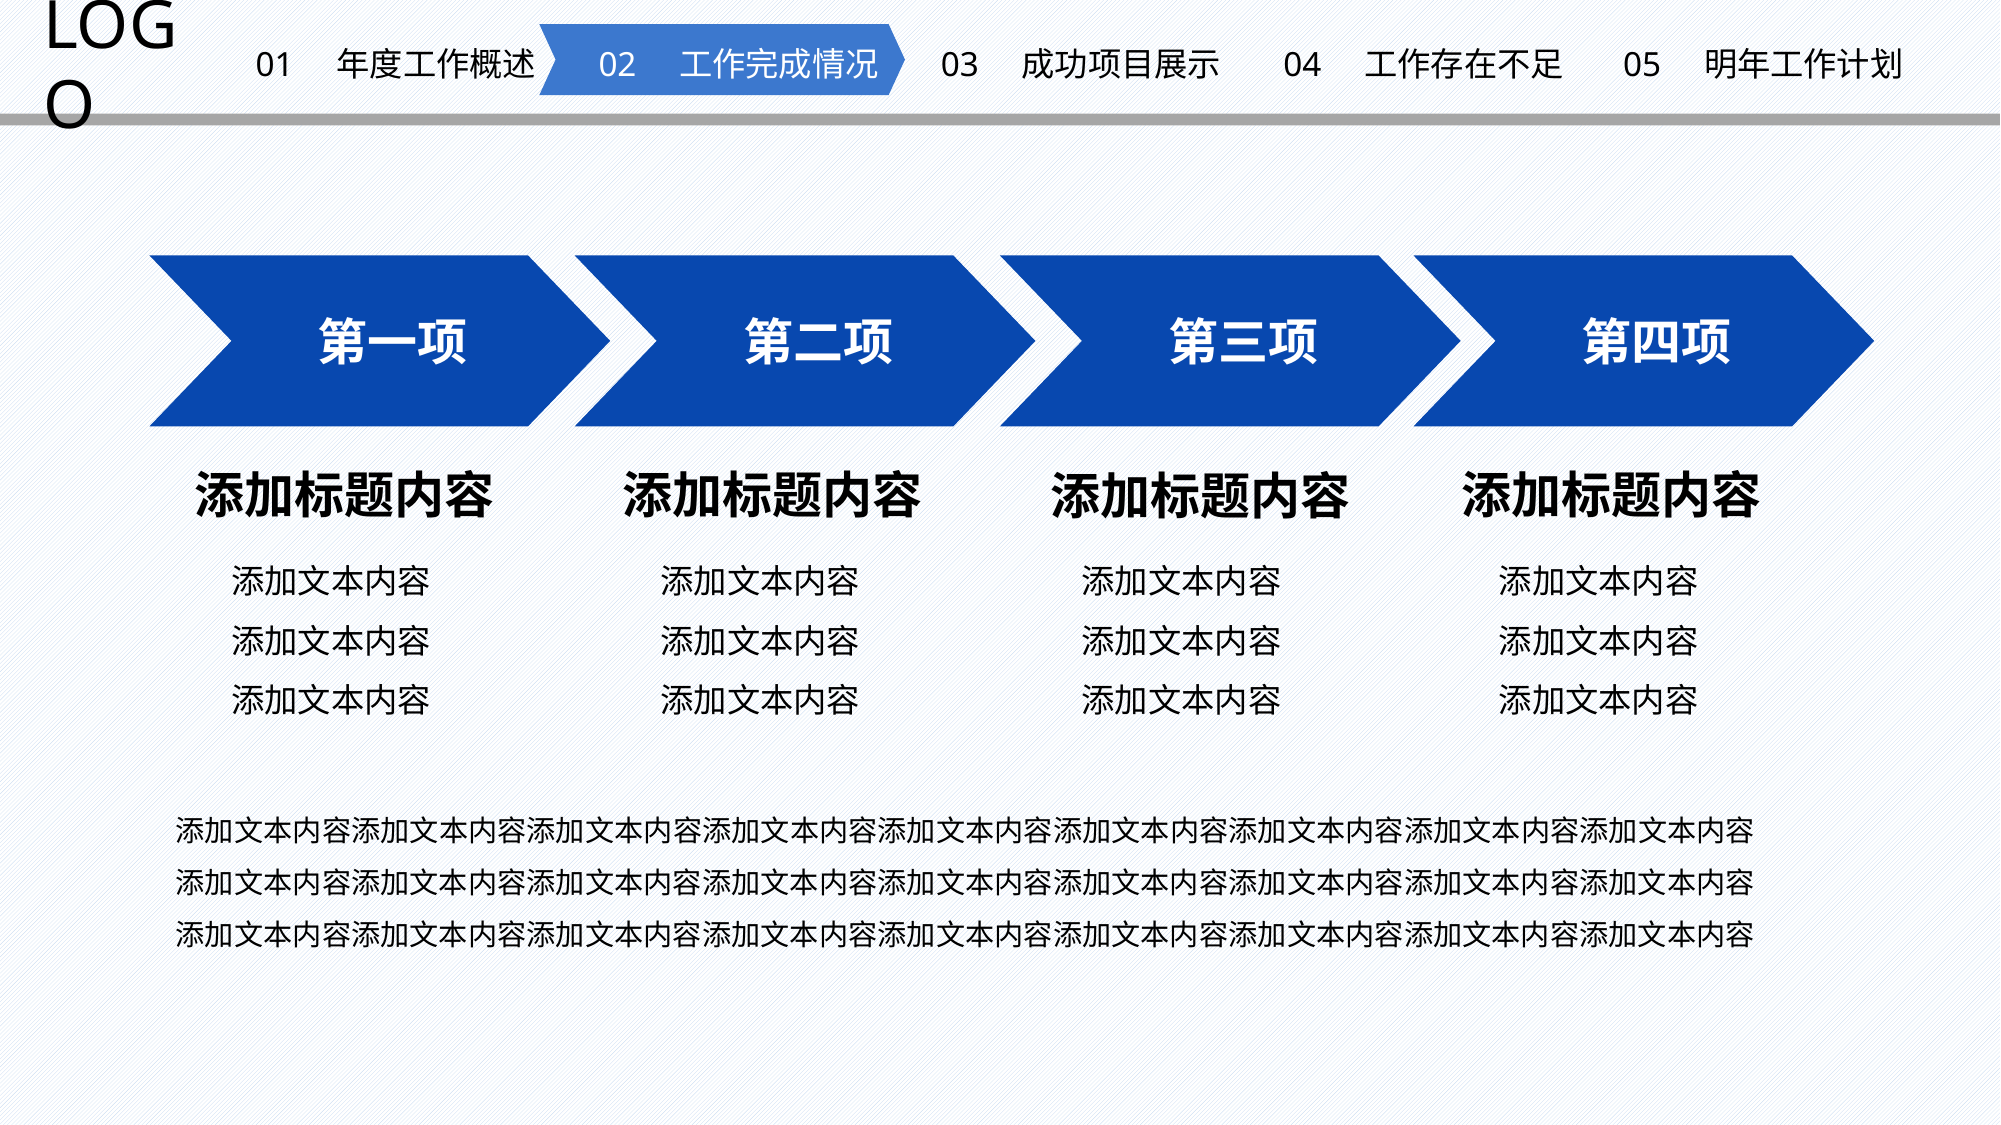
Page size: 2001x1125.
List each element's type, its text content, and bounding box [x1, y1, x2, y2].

text_box [539, 24, 905, 96]
text_box 添加文本内容添加文本内容添加文本内容添加文本内容添加文本内容添加文本内容添加文本内容添加文本内容添加文本内容添加文本内容添加文本内容添加文本内容添加文本内容添加文本内容添加文本内容添加文本内容添加文本内容添加文本内容添加文本内容添加文本内容添加文本内容添加文本内容添加文本内容添加文本内容添加文本内容添加文本内容添加文本内容 [161, 786, 1780, 959]
text_box [0, 113, 43, 126]
text_box 添加文本内容 添加文本内容 添加文本内容 [1484, 532, 1725, 727]
text_box 04 工作存在不足 [1283, 42, 1582, 83]
text_box 添加标题内容 [1035, 457, 1381, 532]
text_box 添加文本内容 添加文本内容 添加文本内容 [216, 532, 457, 727]
text_box [999, 255, 1461, 427]
text_box 添加文本内容 添加文本内容 添加文本内容 [645, 532, 886, 727]
text_box 01 年度工作概述 [255, 42, 554, 83]
text_box 添加标题内容 [1446, 456, 1792, 532]
text_box 第三项 [1153, 302, 1343, 378]
text_box 05 明年工作计划 [1623, 42, 1922, 83]
text_box 添加标题内容 [607, 456, 953, 532]
text_box 第一项 [303, 302, 492, 378]
text_box 第二项 [728, 302, 918, 378]
text_box [209, 113, 2000, 126]
text_box [574, 255, 1036, 427]
text_box [149, 255, 611, 427]
text_box 添加文本内容 添加文本内容 添加文本内容 [1067, 532, 1308, 727]
text_box 02 工作完成情况 [598, 42, 897, 83]
text_box [1413, 255, 1875, 427]
text_box 添加标题内容 [179, 456, 525, 532]
text_box 03 成功项目展示 [940, 42, 1239, 83]
text_box 第四项 [1567, 302, 1756, 378]
text_box LOGO [43, 0, 209, 142]
